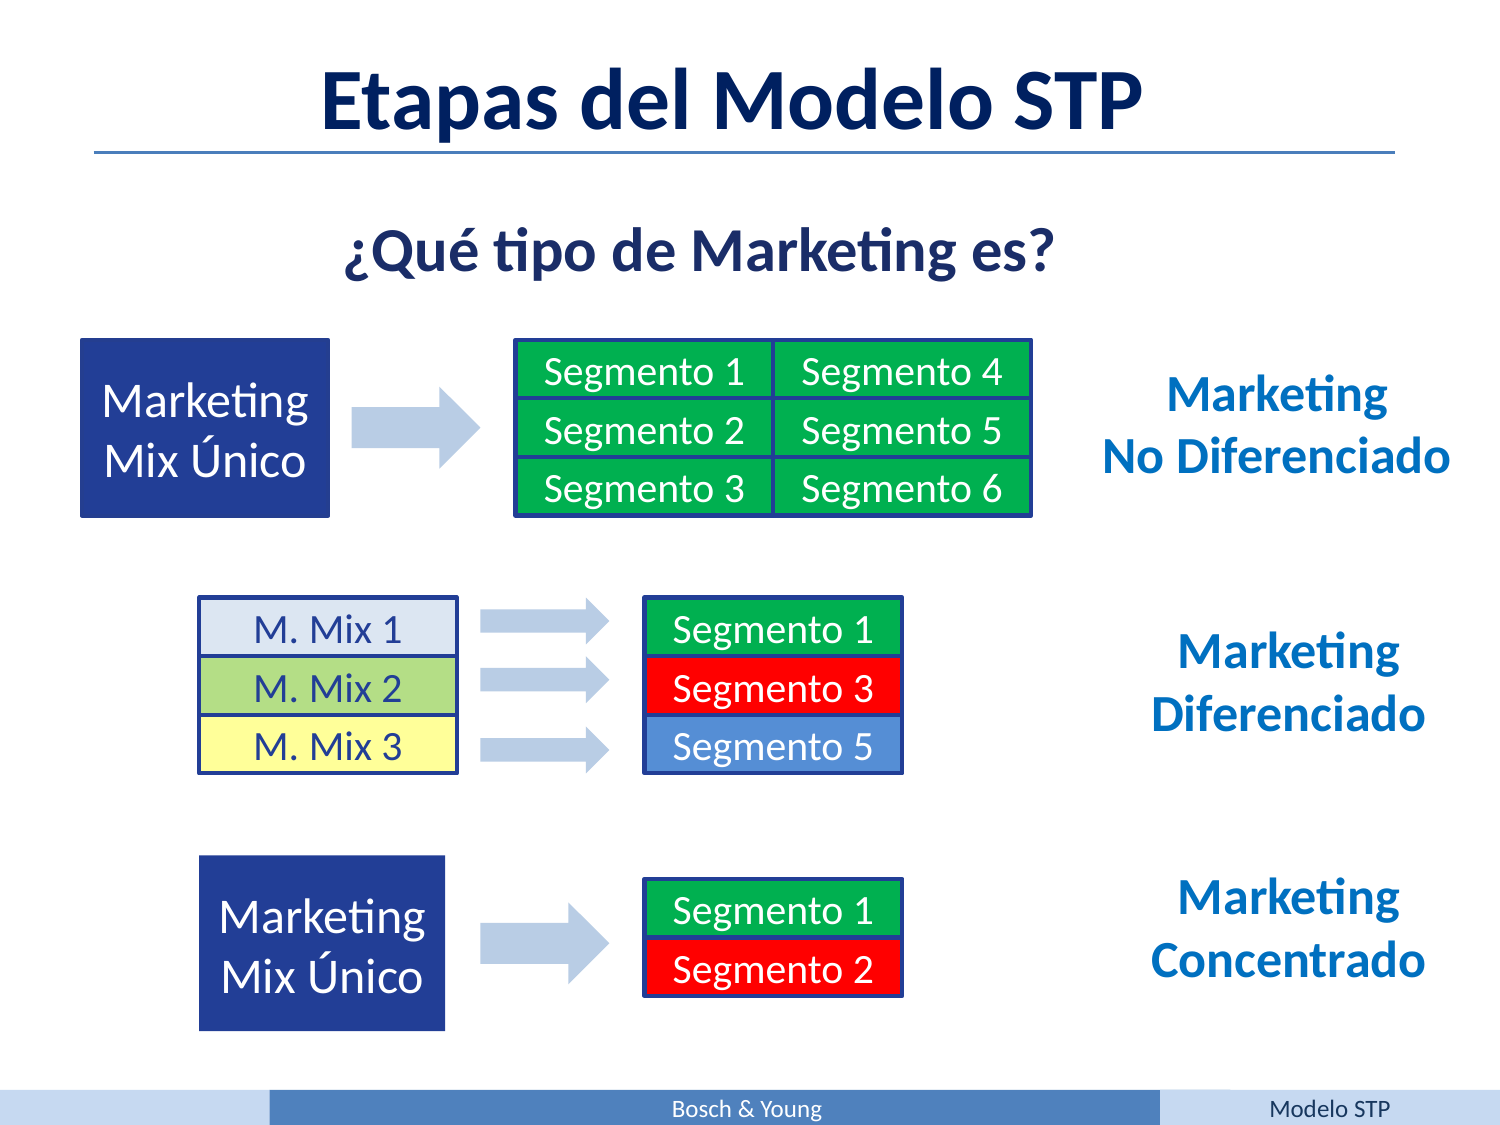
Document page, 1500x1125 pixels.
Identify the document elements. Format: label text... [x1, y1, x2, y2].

text_box Modelo STP [1158, 1088, 1500, 1125]
text_box Marketing No Diferenciado [1066, 351, 1489, 492]
text_box Bosch & Young [272, 1088, 1158, 1125]
text_box Marketing Diferenciado [1078, 609, 1500, 749]
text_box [198, 597, 903, 774]
text_box ¿Qué tipo de Marketing es? [328, 202, 1184, 292]
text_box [198, 855, 903, 1032]
text_box [0, 1088, 272, 1125]
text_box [81, 339, 1032, 516]
text_box Etapas del Modelo STP [46, 35, 1418, 155]
text_box Marketing Concentrado [1078, 855, 1500, 996]
